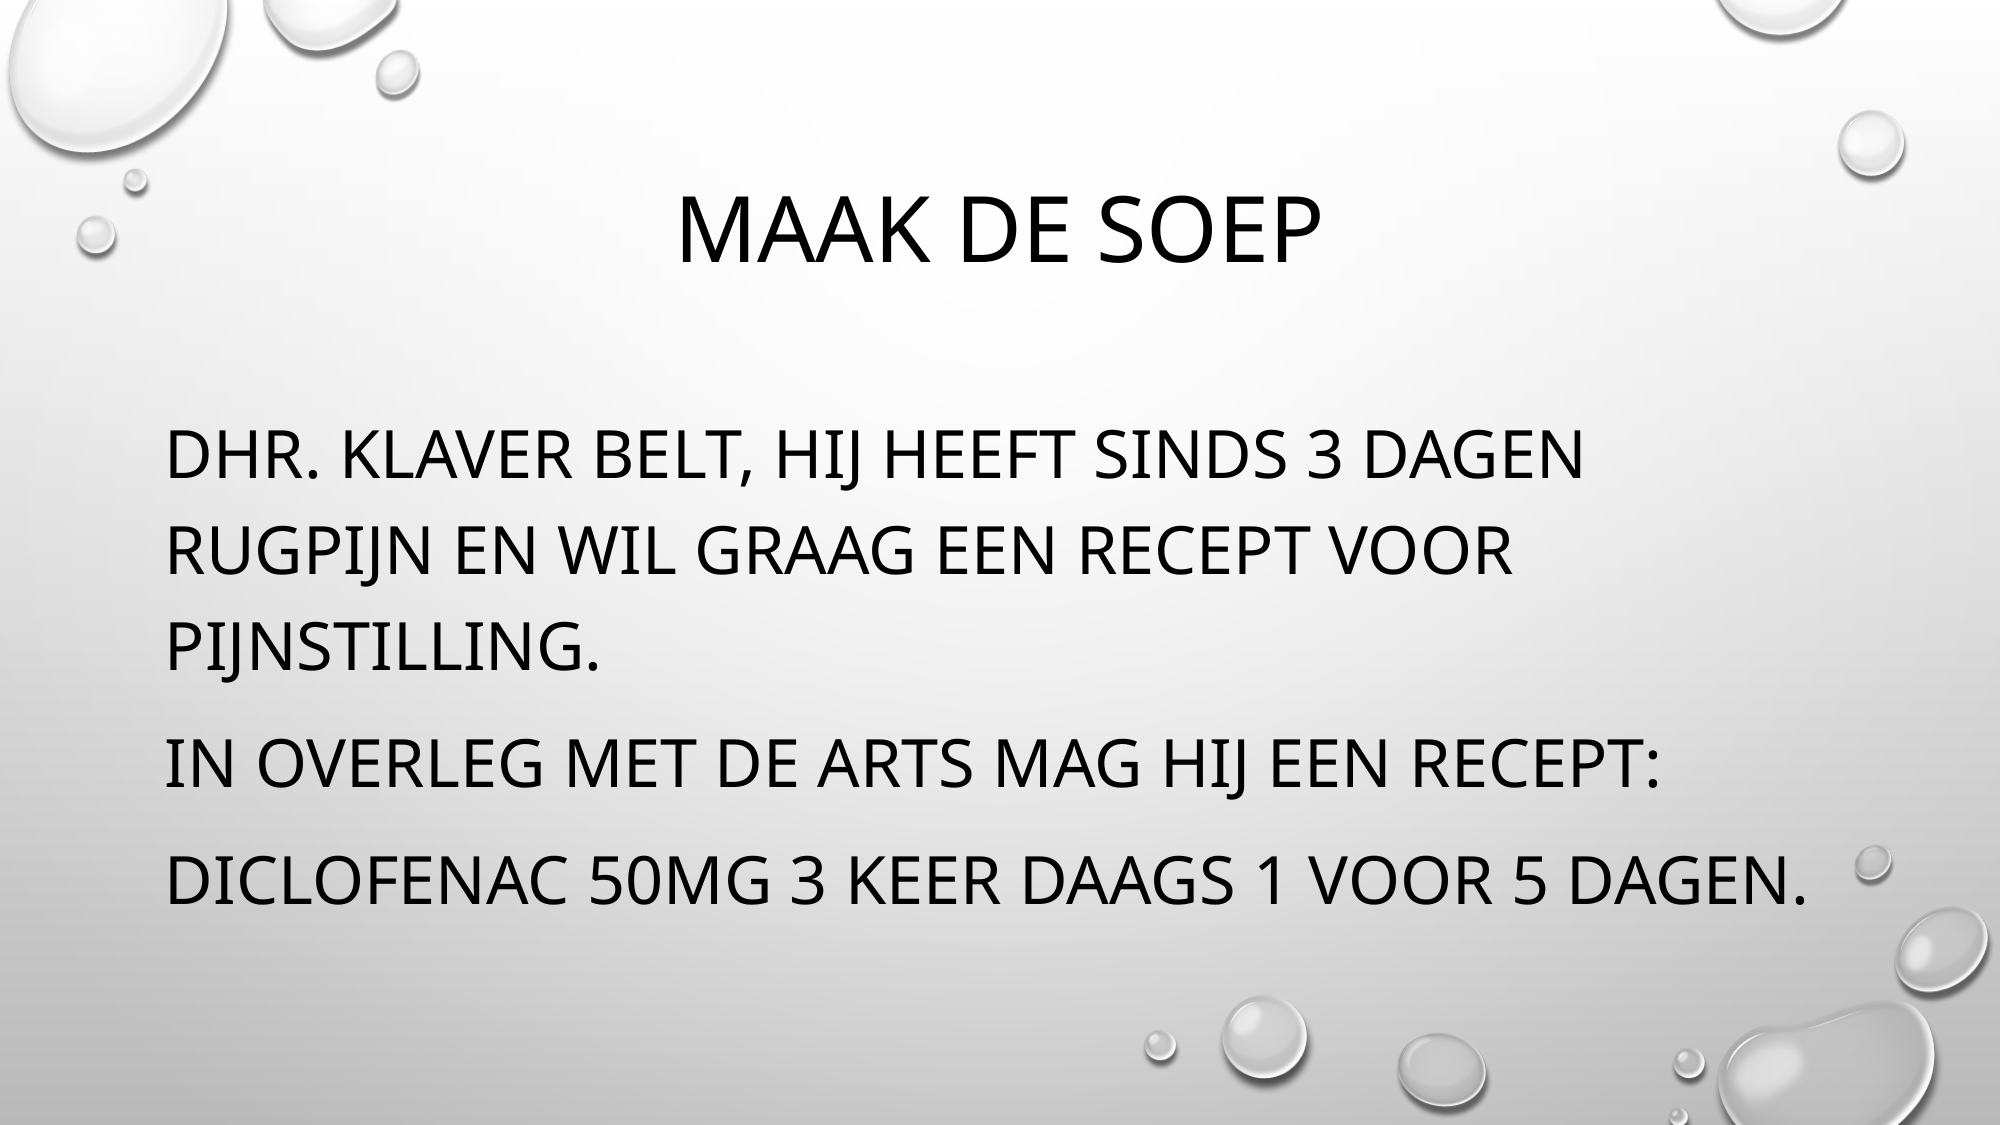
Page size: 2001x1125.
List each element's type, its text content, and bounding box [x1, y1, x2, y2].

title Maak de soep [149, 101, 1851, 364]
list Dhr. Klaver belt, hij heeft sinds 3 dagen rugpijn en wil graag een recept voor pijnstilling. In overleg met de arts mag hij een recept: Diclofenac 50mg 3 keer daags 1 voor 5 dagen. [149, 388, 1850, 950]
picture [0, 0, 2000, 1125]
